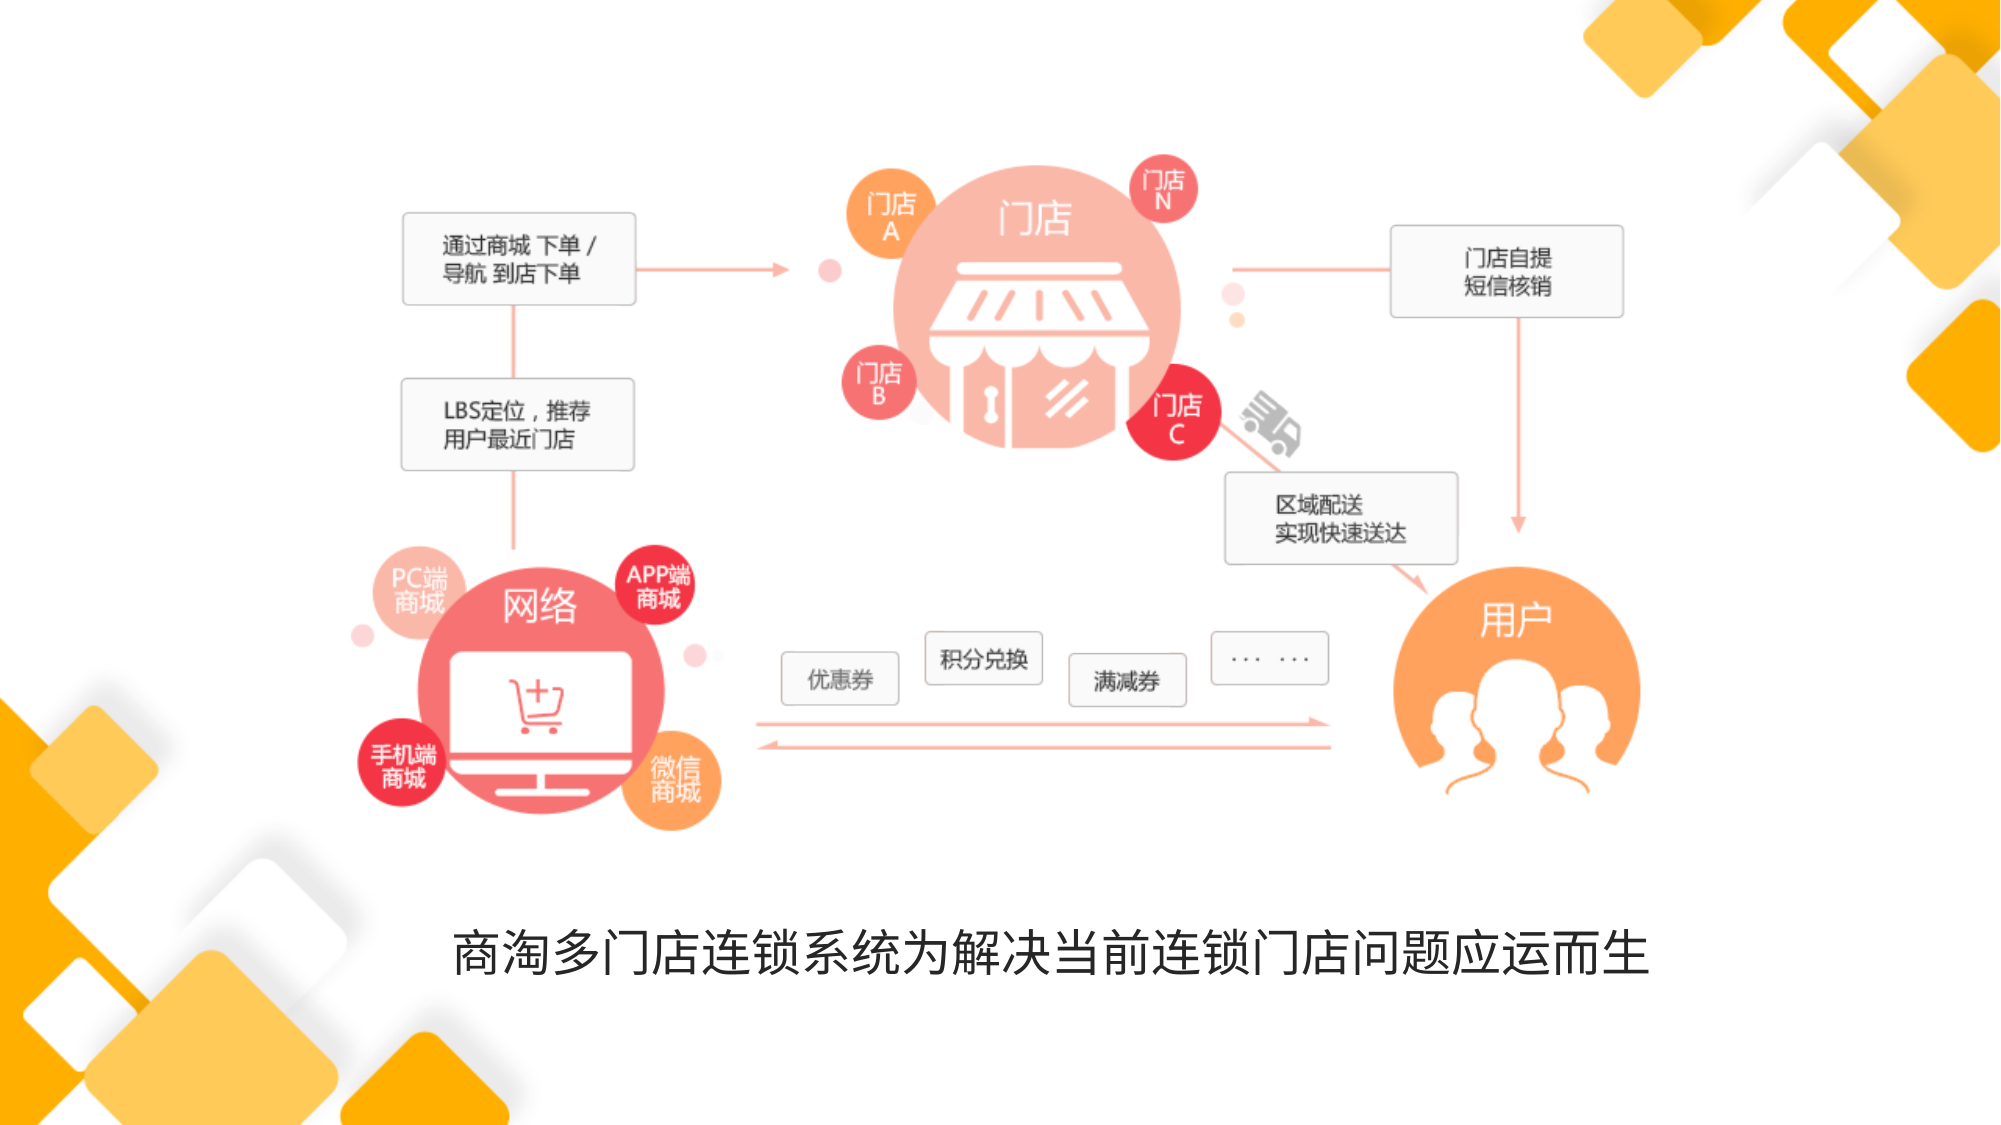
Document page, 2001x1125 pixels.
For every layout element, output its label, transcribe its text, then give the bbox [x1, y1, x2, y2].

text_box 商淘多门店连锁系统为解决当前连锁门店问题应运而生 [436, 929, 1681, 1010]
picture [0, 0, 2001, 1125]
